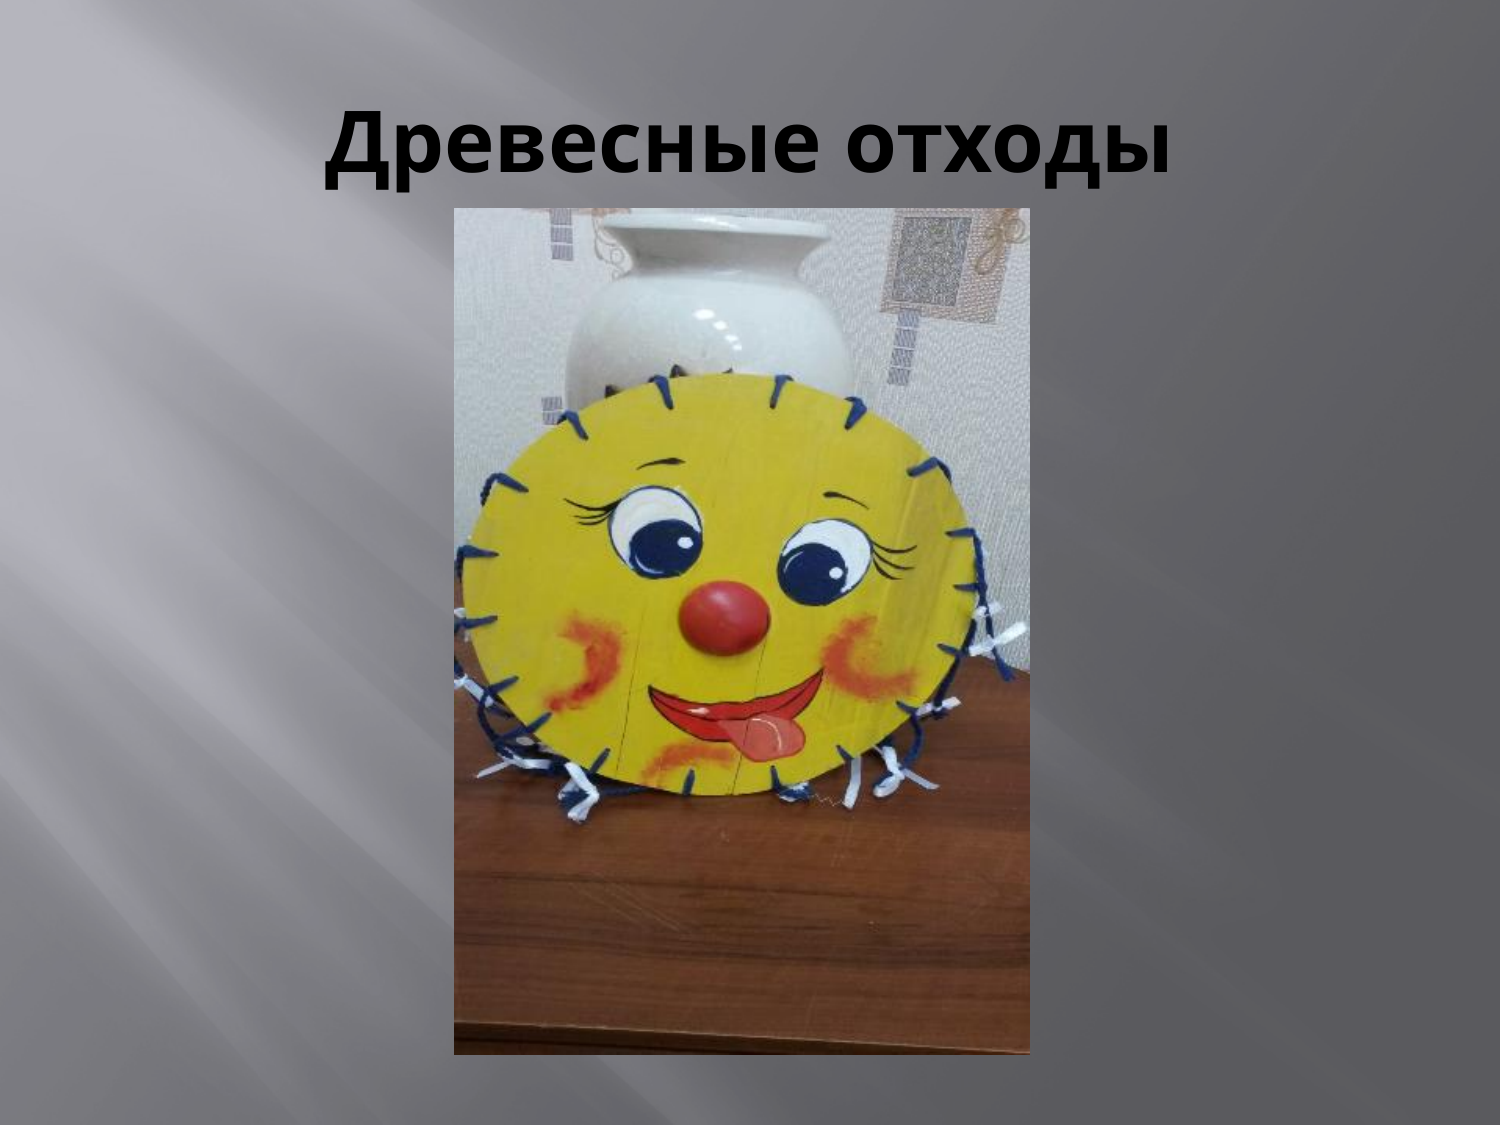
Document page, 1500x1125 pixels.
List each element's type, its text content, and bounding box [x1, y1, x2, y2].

title Древесные отходы [75, 45, 1425, 233]
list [454, 207, 1030, 1056]
